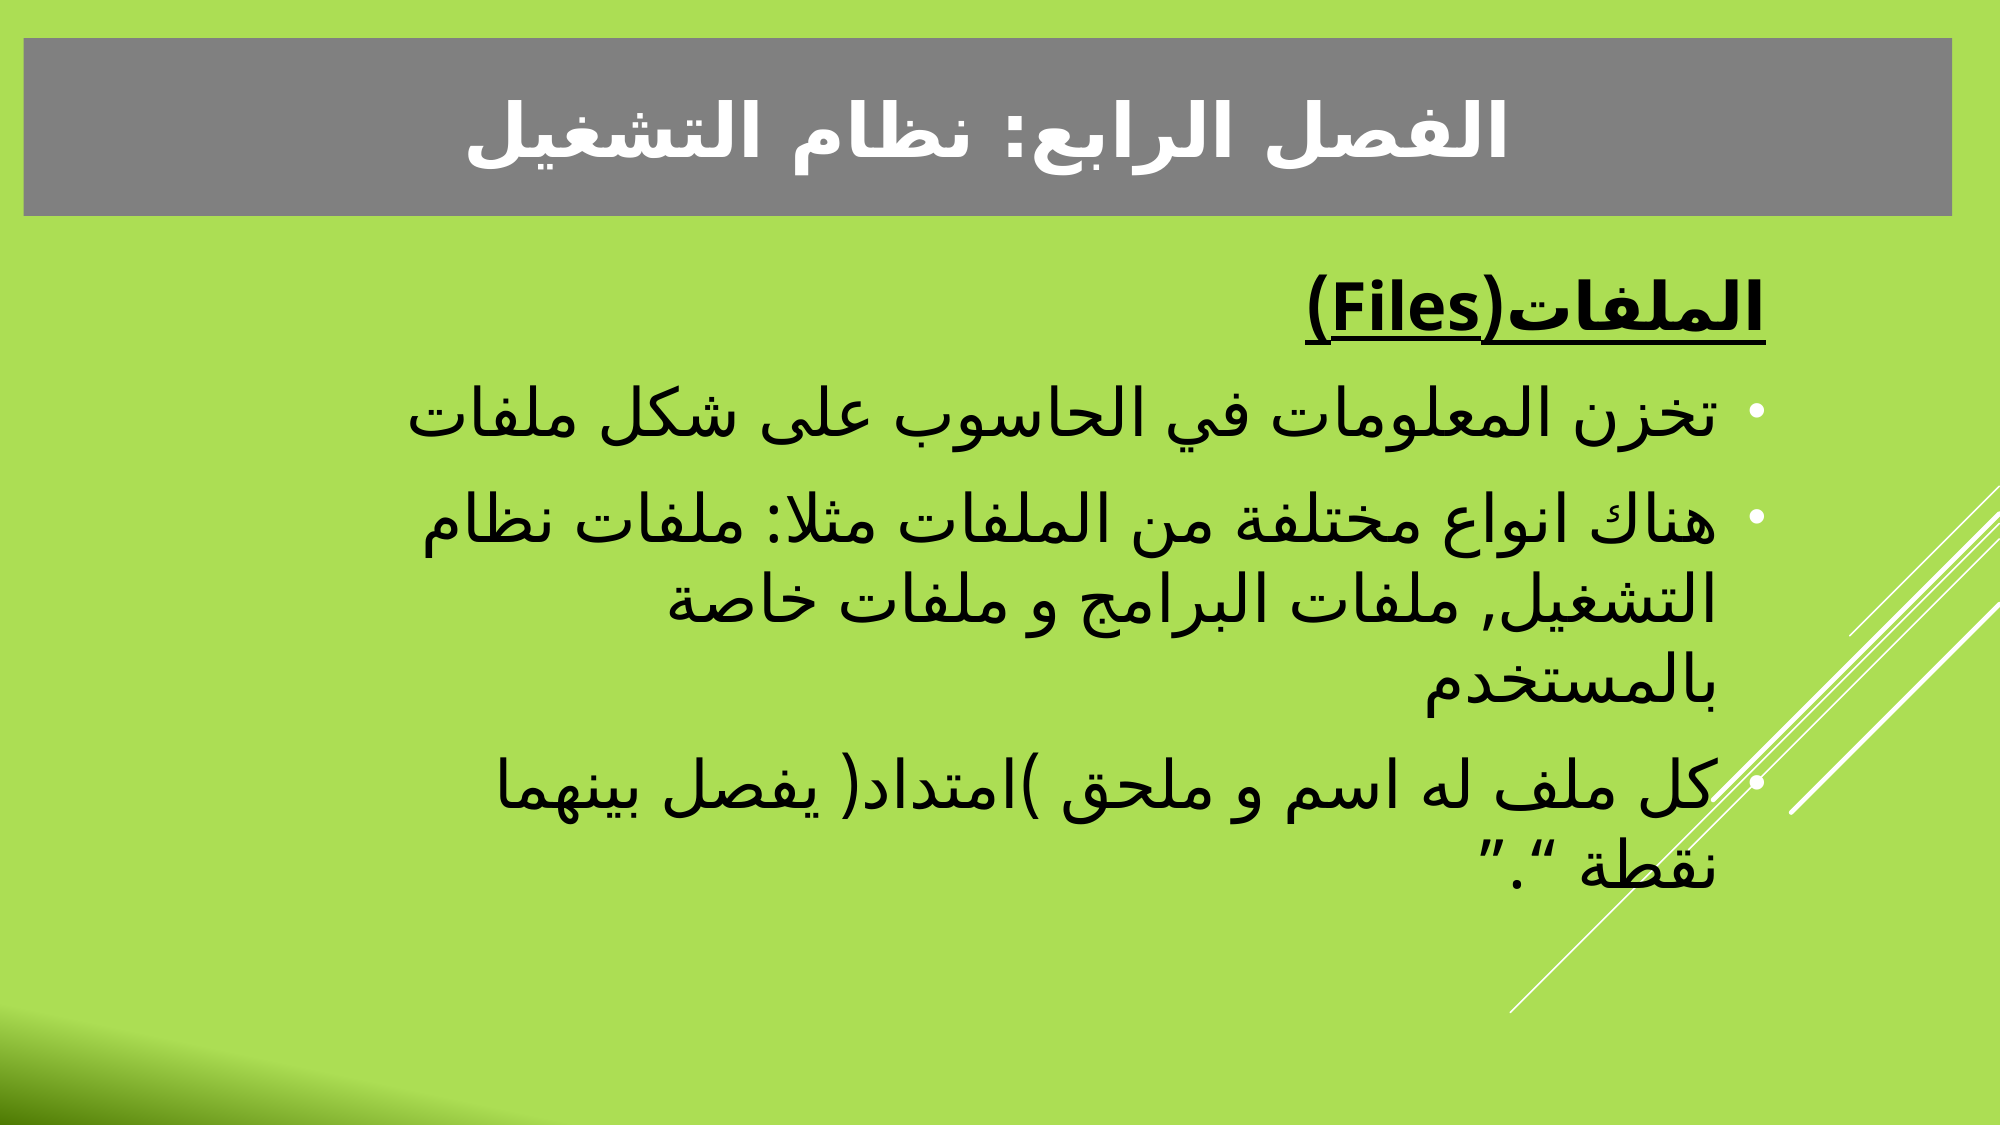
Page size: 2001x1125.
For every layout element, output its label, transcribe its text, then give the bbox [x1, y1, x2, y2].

text_box الفصل الرابع: نظام التشغيل [23, 38, 1953, 216]
list الملفات(Files) تخزن المعلومات في الحاسوب على شكل ملفات هناك انواع مختلفة من الملفات مثلا: ملفات نظام التشغيل, ملفات البرامج و ملفات خاصة بالمستخدم كل ملف له اسم و ملحق )امتداد( يفصل بينهما نقطة “.” [355, 183, 1782, 983]
